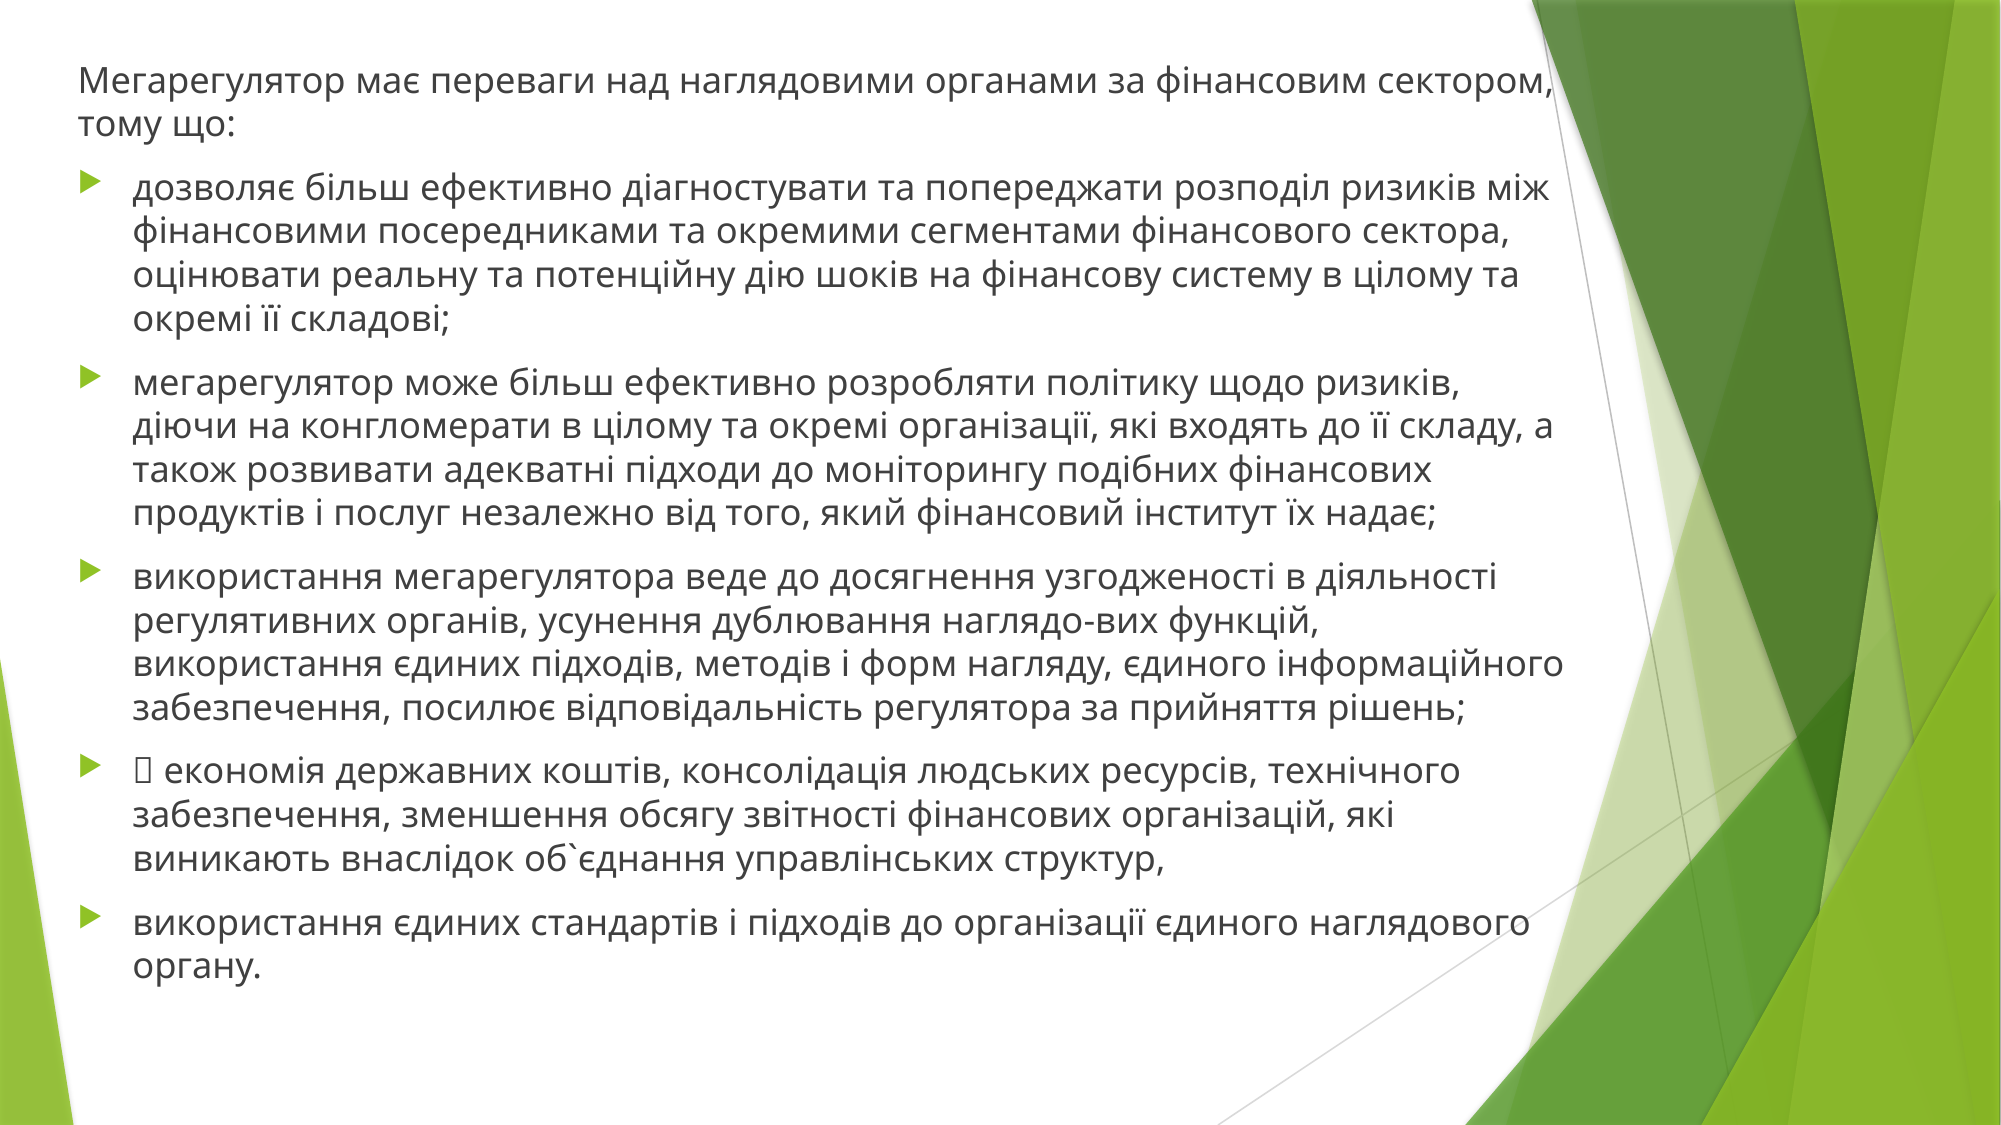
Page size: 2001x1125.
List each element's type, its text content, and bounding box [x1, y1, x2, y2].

list Мегарегулятор має переваги над наглядовими органами за фінансовим сектором, тому що: дозволяє більш ефективно діагностувати та попереджати розподіл ризиків між фінансовими посередниками та окремими сегментами фінансового сектора, оцінювати реальну та потенційну дію шоків на фінансову систему в цілому та окремі її складові; мегарегулятор може більш ефективно розробляти політику щодо ризиків, діючи на конгломерати в цілому та окремі організації, які входять до її складу, а також розвивати адекватні підходи до моніторингу подібних фінансових продуктів і послуг незалежно від того, який фінансовий інститут їх надає; використання мегарегулятора веде до досягнення узгодженості в діяльності регулятивних органів, усунення дублювання наглядо-вих функцій, використання єдиних підходів, методів і форм нагляду, єдиного інформаційного забезпечення, посилює відповідальність регулятора за прийняття рішень;  економія державних коштів, консолідація людських ресурсів, технічного забезпечення, зменшення обсягу звітності фінансових організацій, які виникають внаслідок об`єднання управлінських структур, використання єдиних стандартів і підходів до організації єдиного наглядового органу. [62, 49, 1585, 1064]
